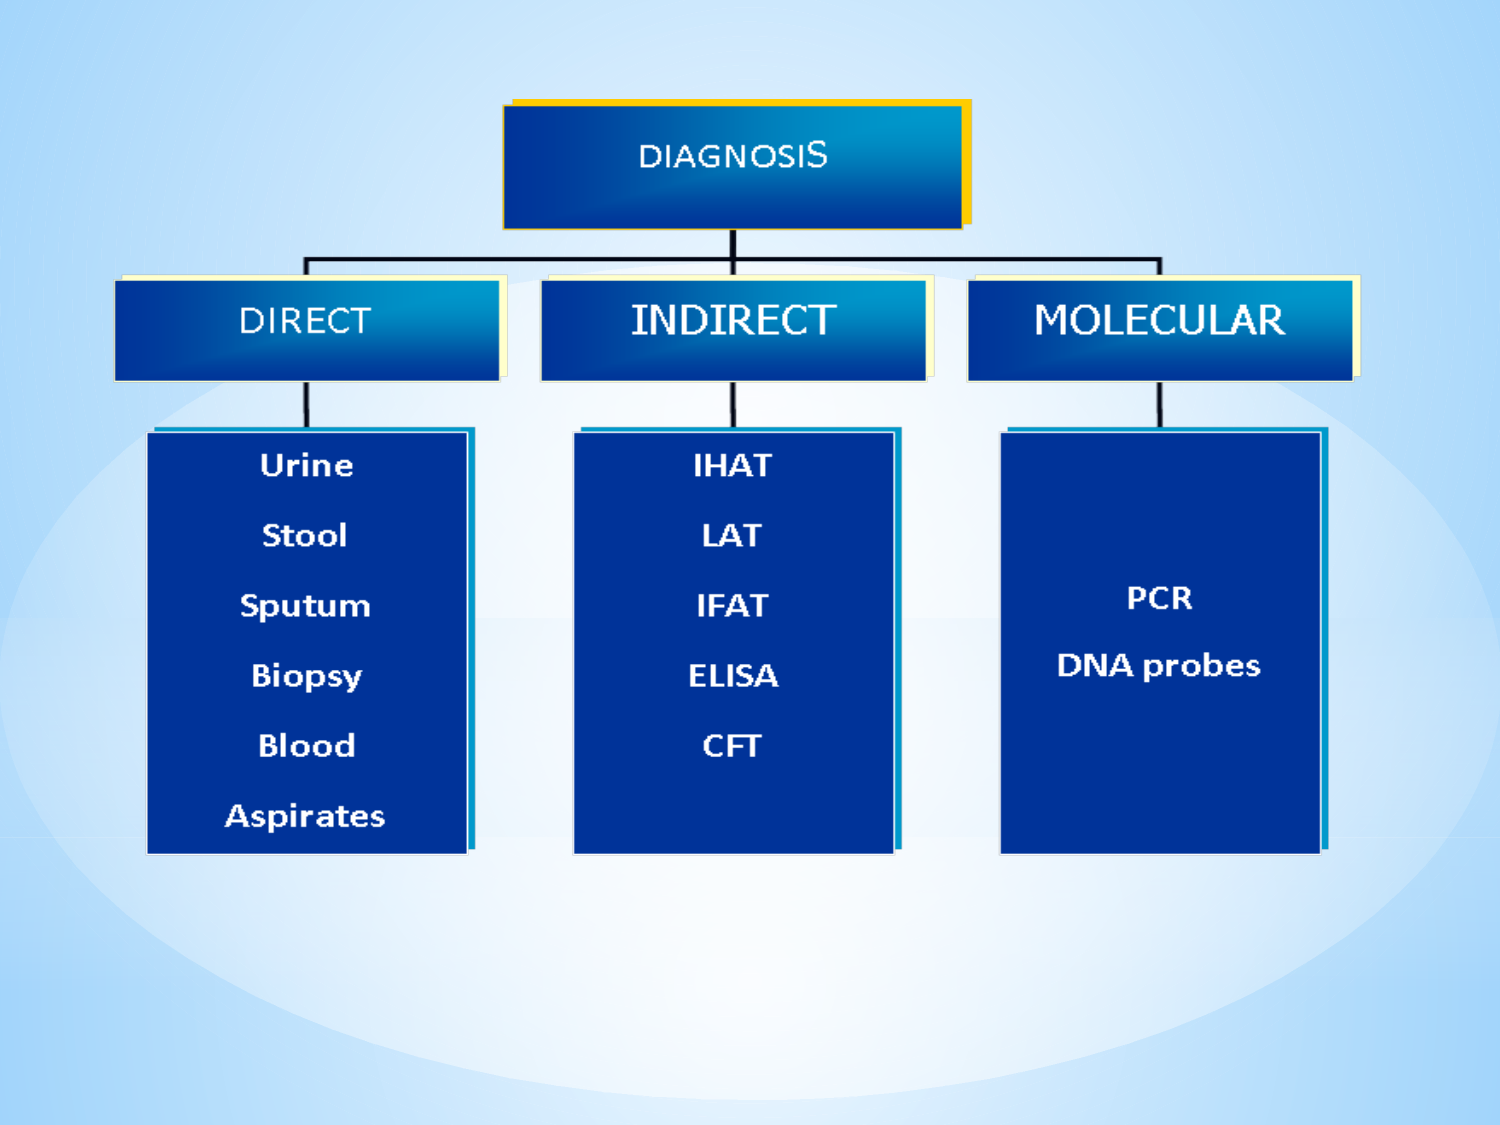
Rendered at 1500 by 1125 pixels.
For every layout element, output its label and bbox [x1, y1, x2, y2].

list [112, 99, 1363, 857]
